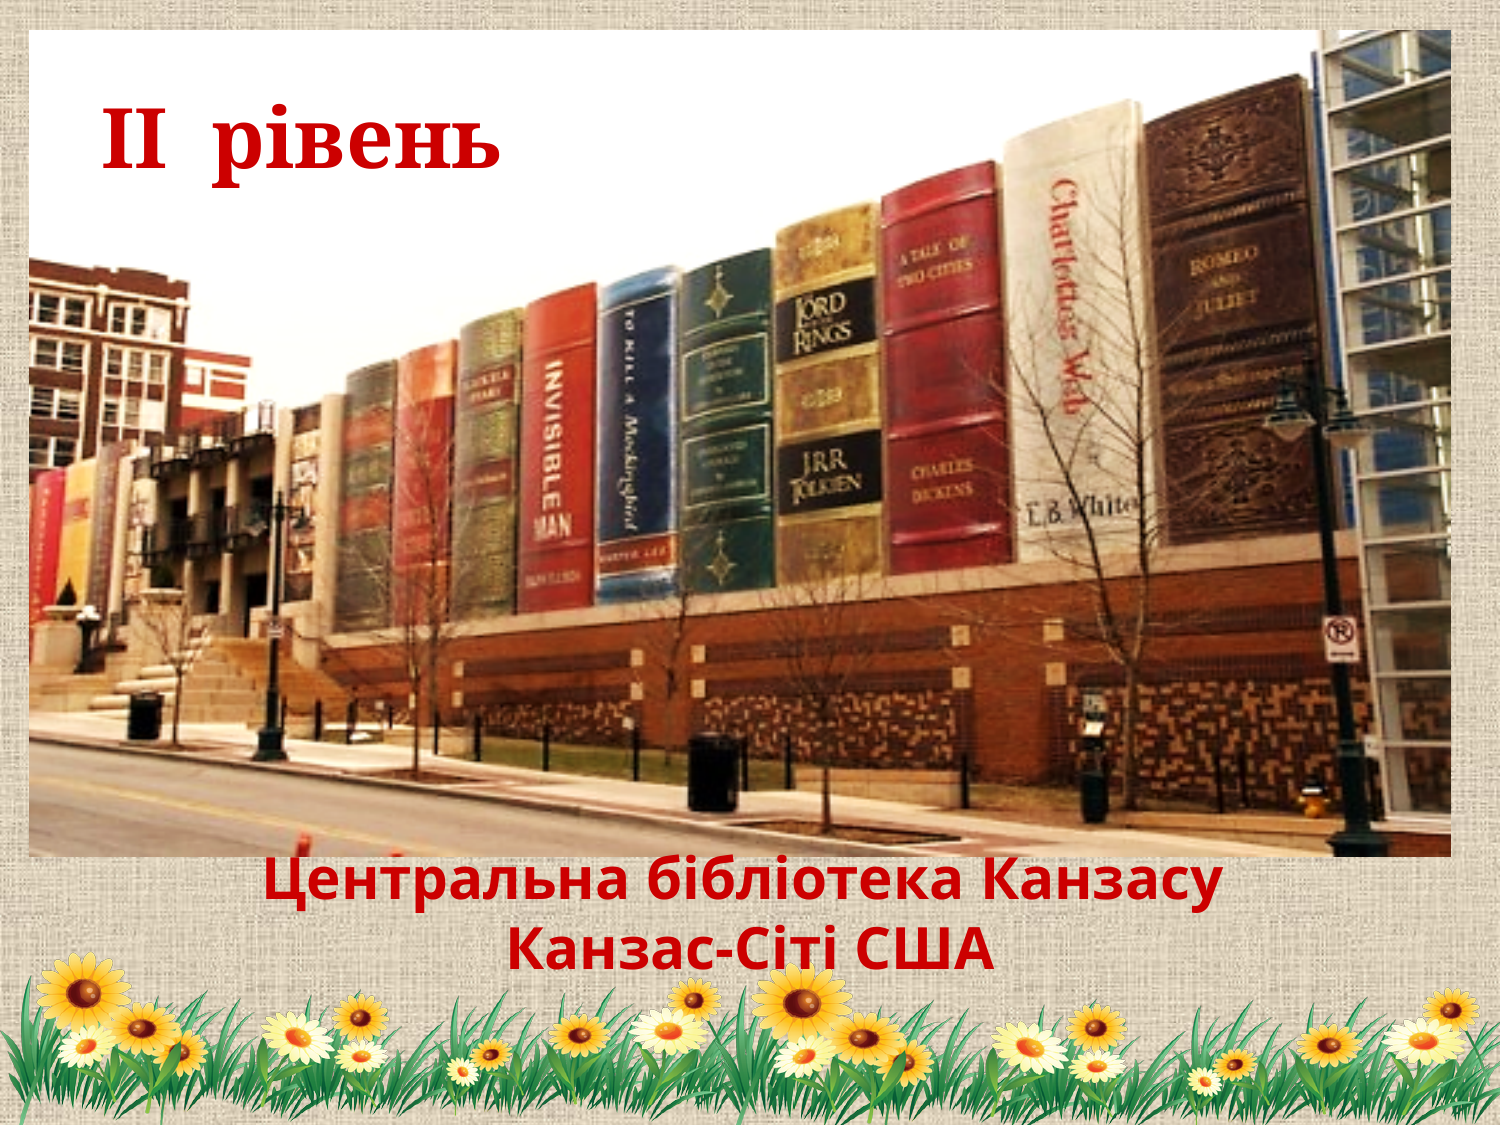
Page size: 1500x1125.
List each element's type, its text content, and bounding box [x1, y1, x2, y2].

text_box Центральна бібліотека Канзасу Канзас-Сіті США [29, 834, 1471, 951]
picture [0, 0, 1500, 1125]
